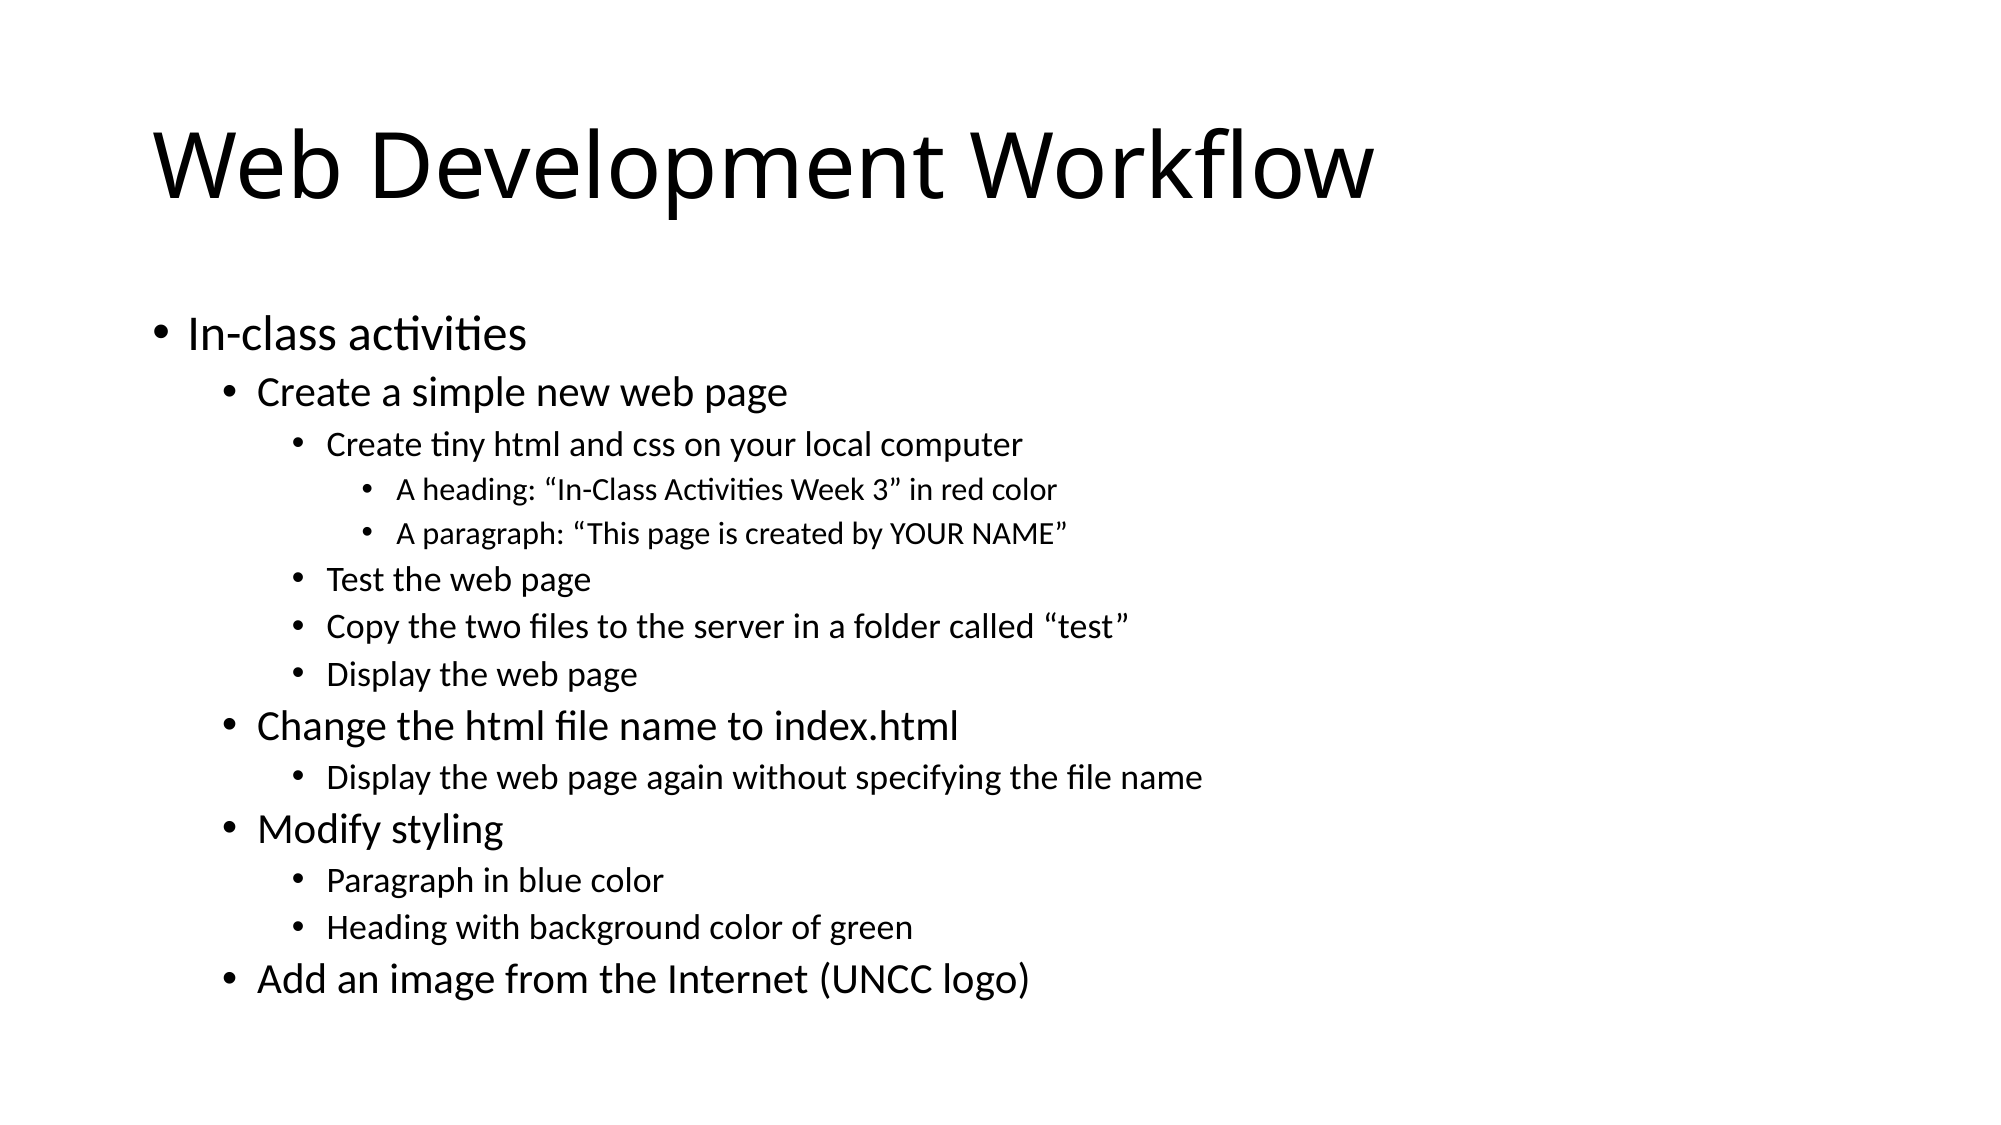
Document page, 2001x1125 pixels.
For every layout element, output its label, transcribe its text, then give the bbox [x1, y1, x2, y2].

title Web Development Workflow [137, 59, 1863, 278]
list In-class activities Create a simple new web page Create tiny html and css on your local computer A heading: “In-Class Activities Week 3” in red color A paragraph: “This page is created by YOUR NAME” Test the web page Copy the two files to the server in a folder called “test” Display the web page Change the html file name to index.html Display the web page again without specifying the file name Modify styling Paragraph in blue color Heading with background color of green Add an image from the Internet (UNCC logo) [137, 299, 1863, 1014]
